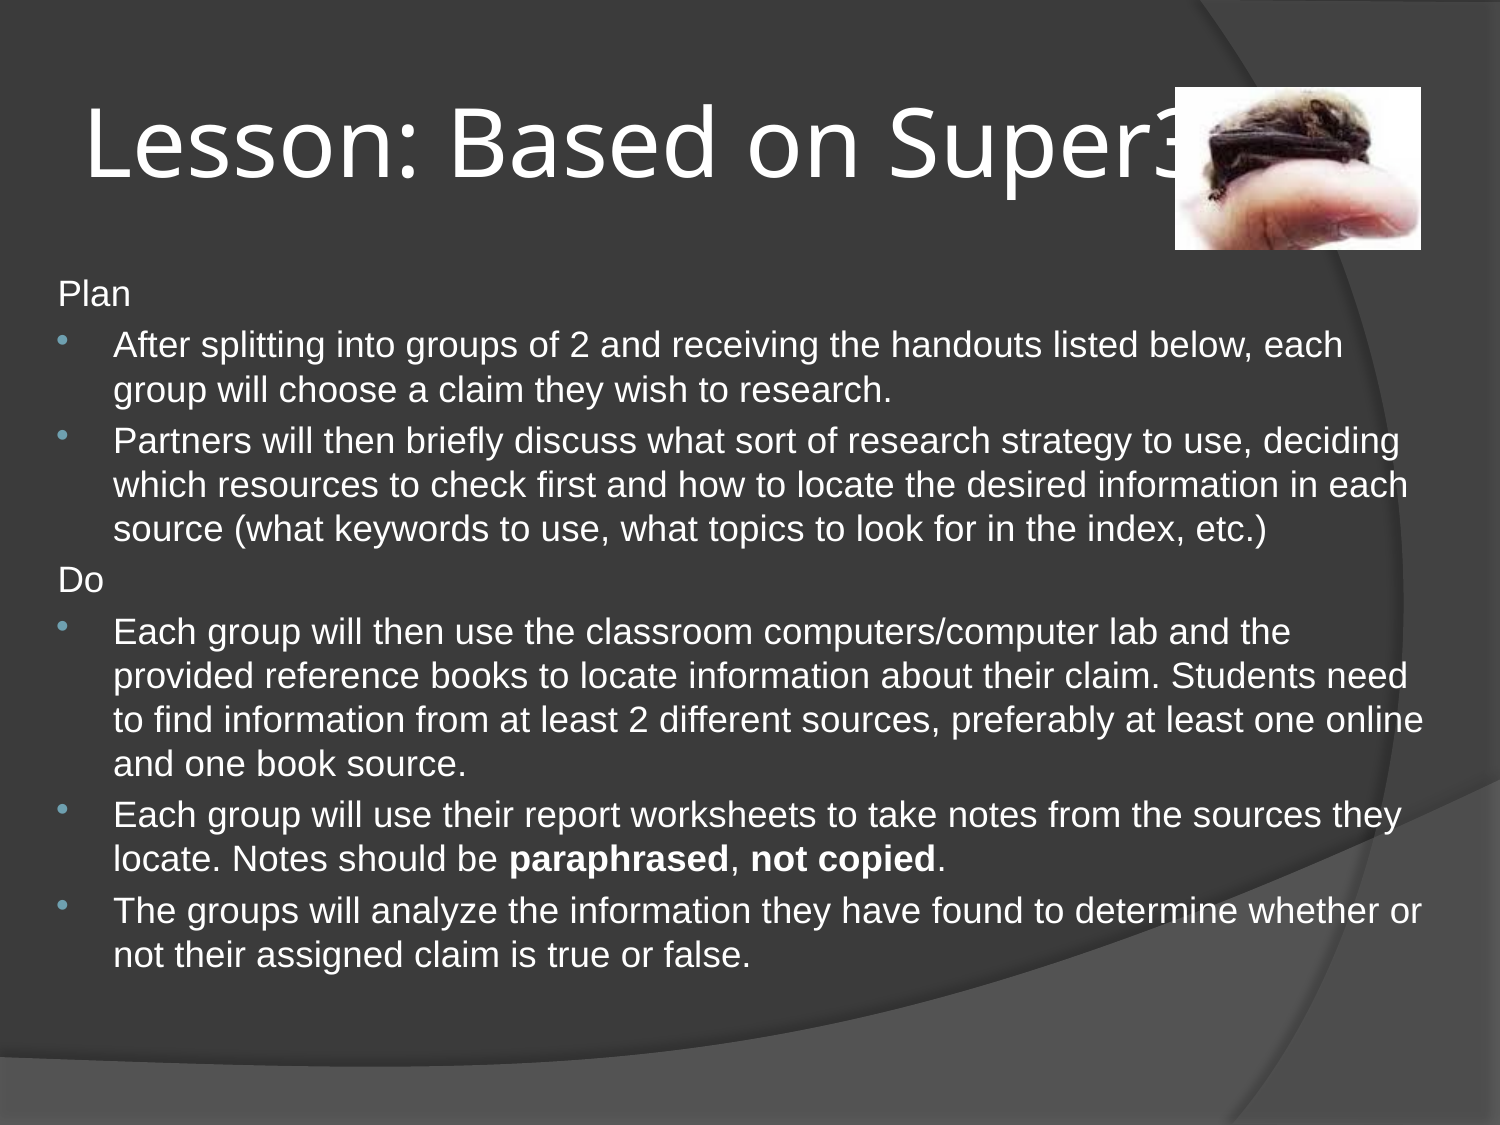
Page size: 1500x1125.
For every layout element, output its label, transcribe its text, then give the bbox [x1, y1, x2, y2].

list Plan After splitting into groups of 2 and receiving the handouts listed below, each group will choose a claim they wish to research. Partners will then briefly discuss what sort of research strategy to use, deciding which resources to check first and how to locate the desired information in each source (what keywords to use, what topics to look for in the index, etc.) Do Each group will then use the classroom computers/computer lab and the provided reference books to locate information about their claim. Students need to find information from at least 2 different sources, preferably at least one online and one book source. Each group will use their report worksheets to take notes from the sources they locate. Notes should be paraphrased, not copied. The groups will analyze the information they have found to determine whether or not their assigned claim is true or false. [37, 262, 1450, 1013]
picture [1174, 87, 1421, 251]
title Lesson: Based on Super3 [75, 45, 1300, 233]
